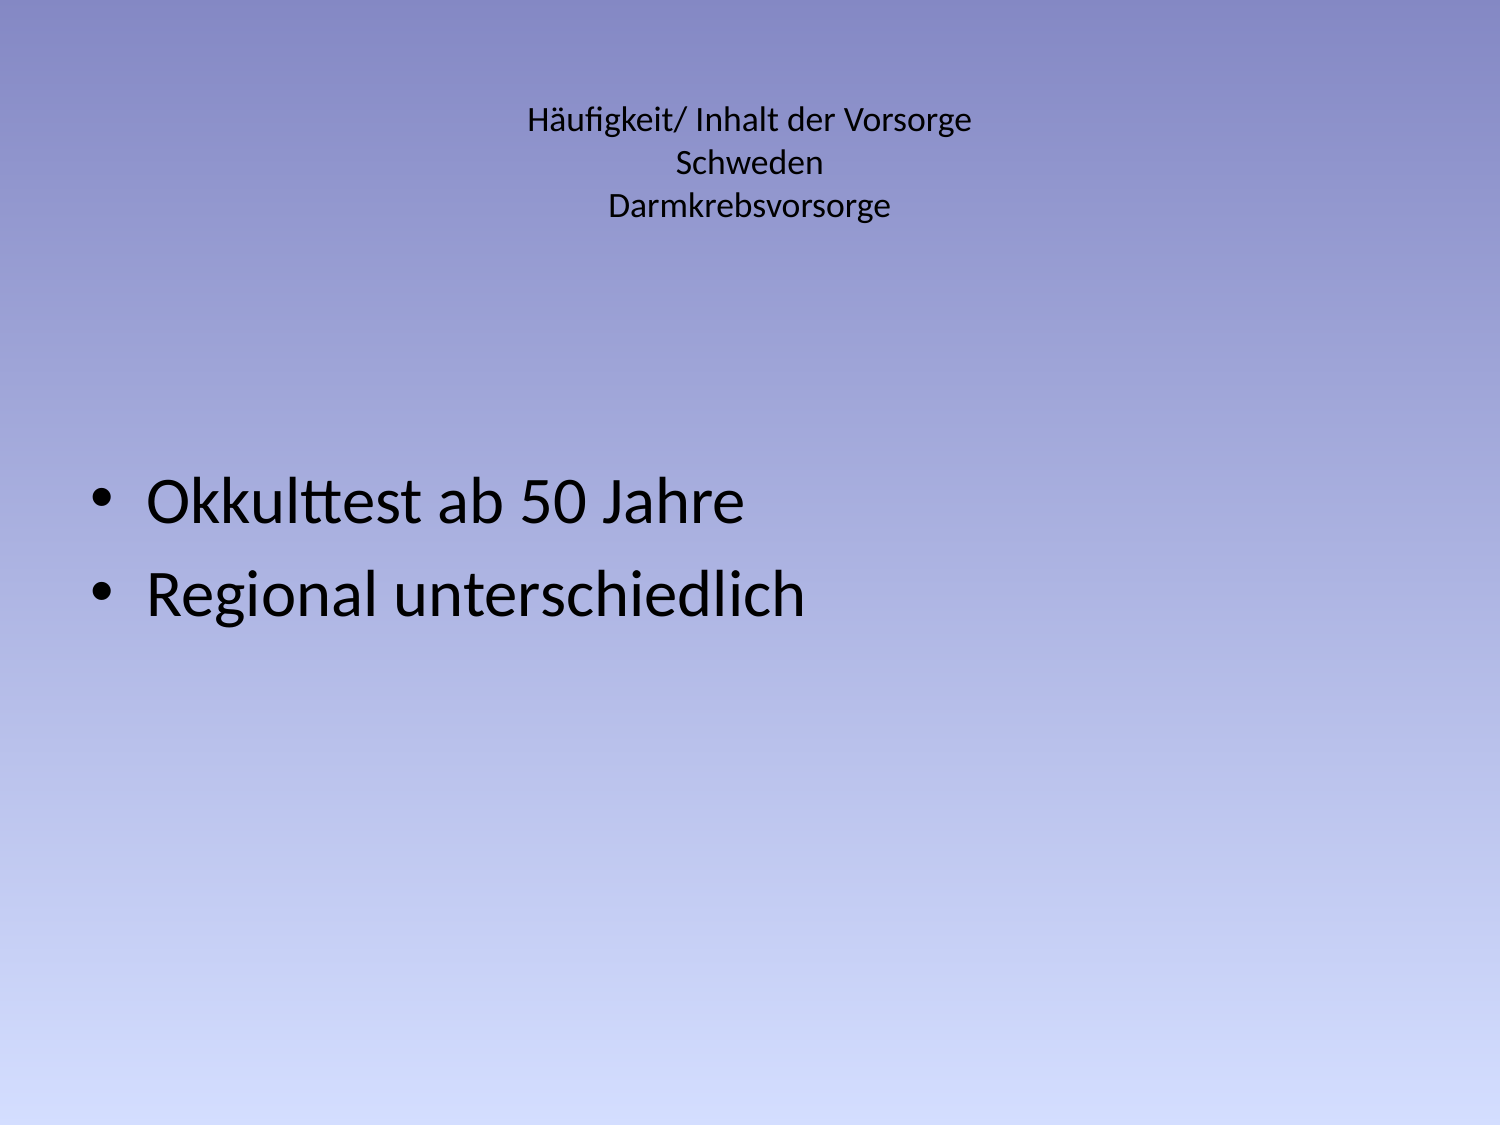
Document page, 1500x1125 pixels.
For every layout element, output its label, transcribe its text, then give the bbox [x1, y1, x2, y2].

title Häufigkeit/ Inhalt der Vorsorge Schweden Darmkrebsvorsorge [75, 45, 1425, 233]
list Okkulttest ab 50 Jahre Regional unterschiedlich [75, 262, 1425, 1005]
